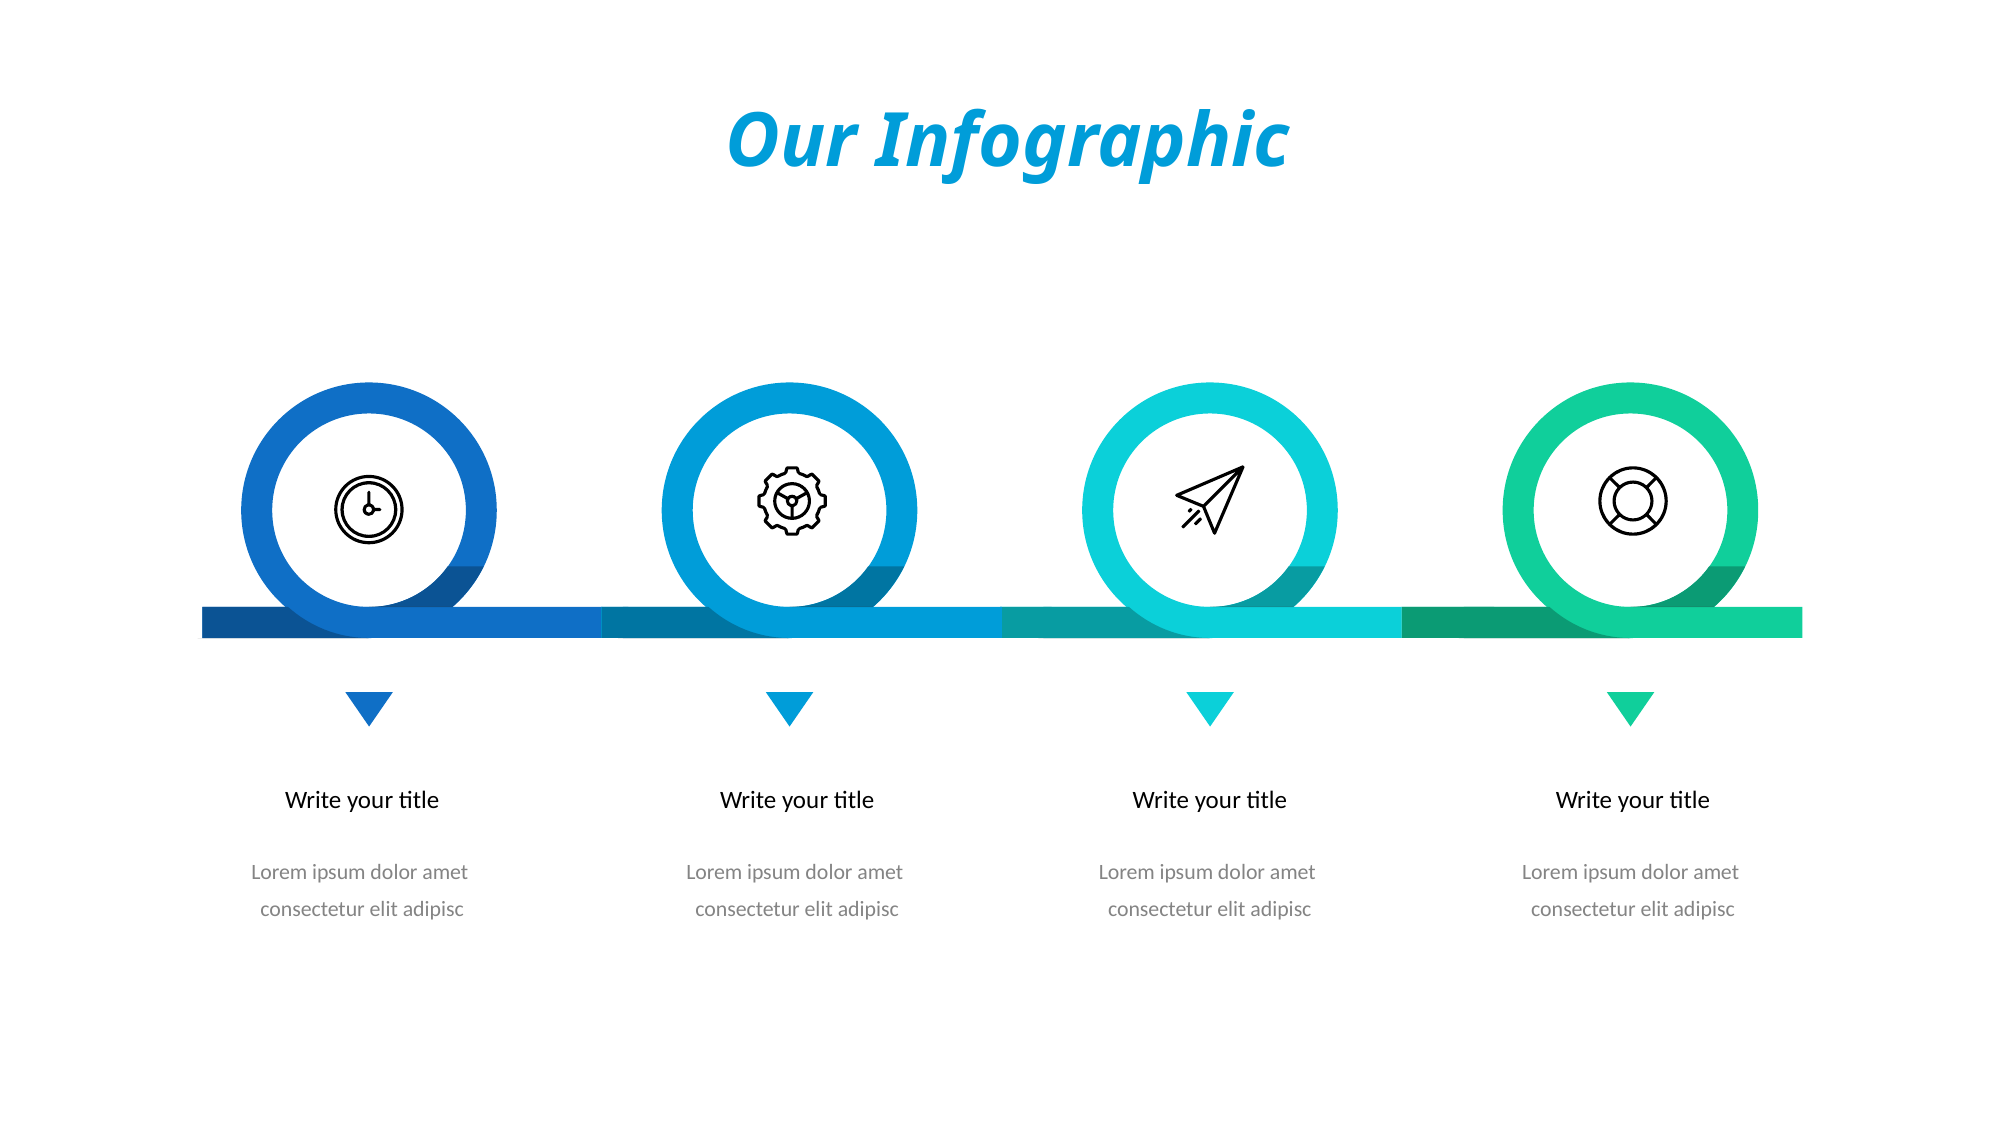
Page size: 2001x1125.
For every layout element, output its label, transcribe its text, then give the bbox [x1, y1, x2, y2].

text_box Write your title [264, 776, 461, 821]
text_box Lorem ipsum dolor amet consectetur elit adipisc [1082, 840, 1338, 929]
text_box [1606, 692, 1655, 727]
text_box Lorem ipsum dolor amet consectetur elit adipisc [234, 840, 491, 929]
text_box [1186, 692, 1234, 727]
text_box Lorem ipsum dolor amet consectetur elit adipisc [1505, 840, 1761, 929]
text_box Write your title [699, 776, 896, 821]
text_box Write your title [1535, 776, 1732, 821]
text_box Lorem ipsum dolor amet consectetur elit adipisc [669, 840, 926, 929]
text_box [197, 382, 598, 639]
text_box [765, 692, 814, 727]
text_box Our Infographic [645, 83, 1371, 189]
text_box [1004, 382, 1402, 639]
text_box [600, 382, 1003, 639]
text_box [1403, 382, 1803, 639]
text_box Write your title [1111, 776, 1308, 821]
text_box [345, 692, 393, 727]
